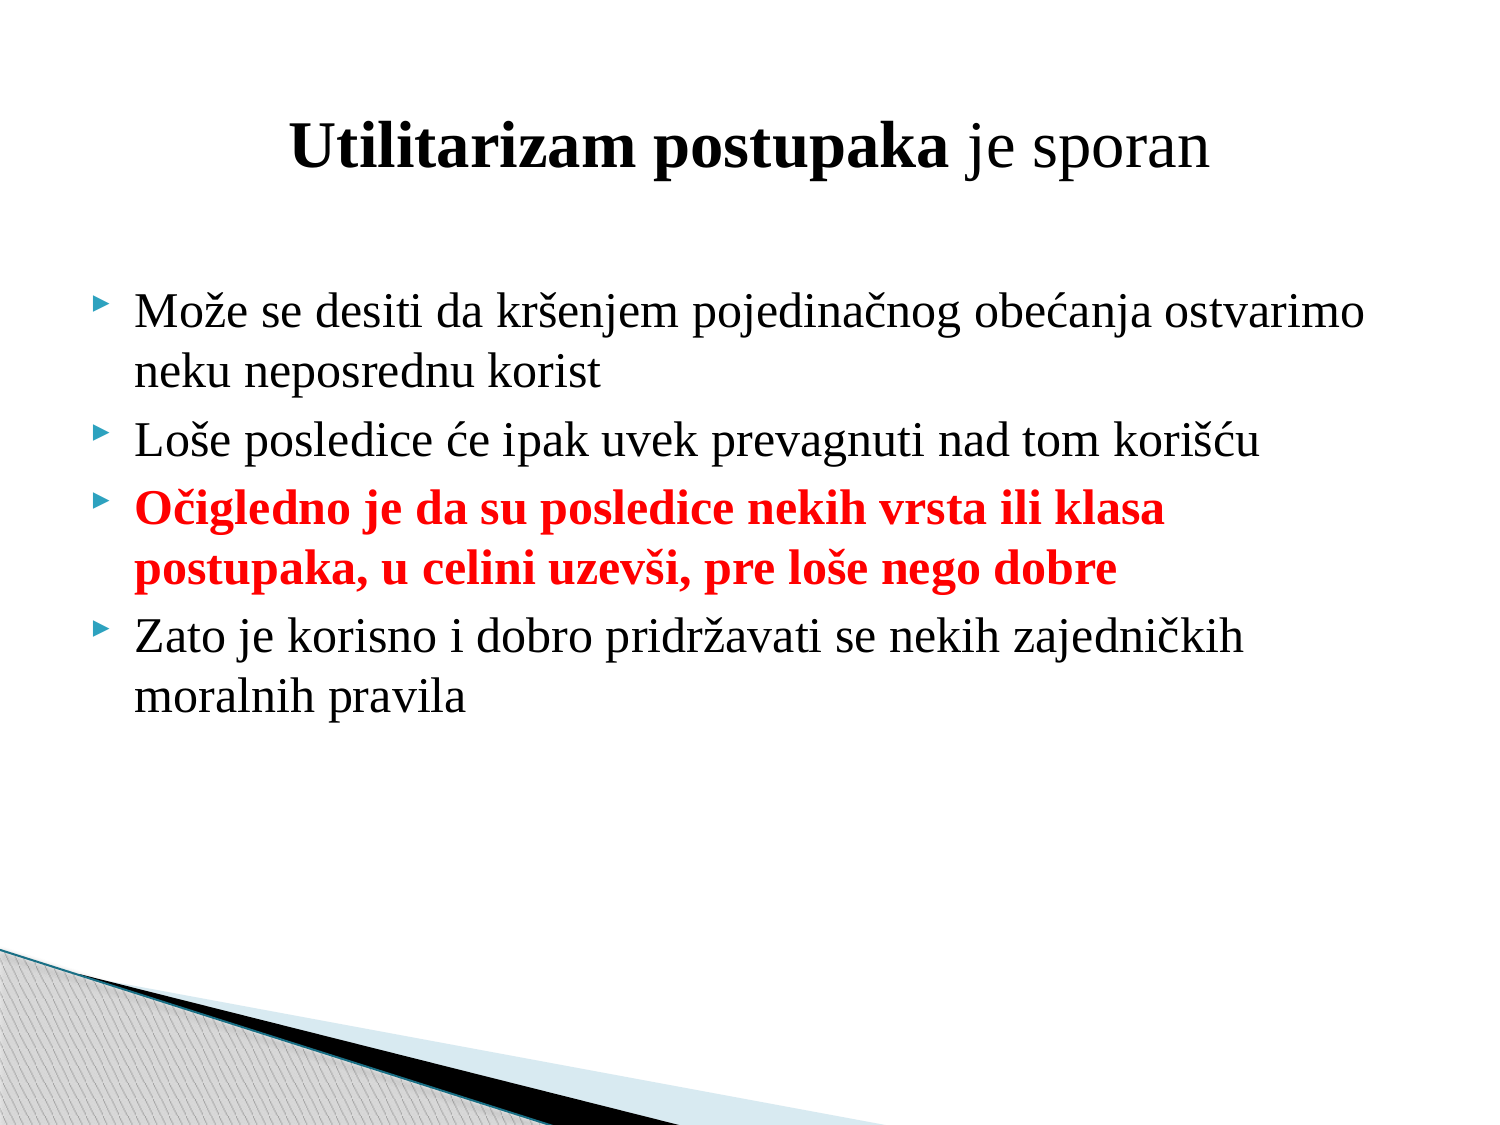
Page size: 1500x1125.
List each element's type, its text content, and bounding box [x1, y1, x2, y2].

list Utilitarizam postupaka je sporan Može se desiti da kršenjem pojedinačnog obećanja ostvarimo neku neposrednu korist Loše posledice će ipak uvek prevagnuti nad tom korišću Očigledno je da su posledice nekih vrsta ili klasa postupaka, u celini uzevši, pre loše nego dobre Zato je korisno i dobro pridržavati se nekih zajedničkih moralnih pravila [74, 93, 1426, 1032]
